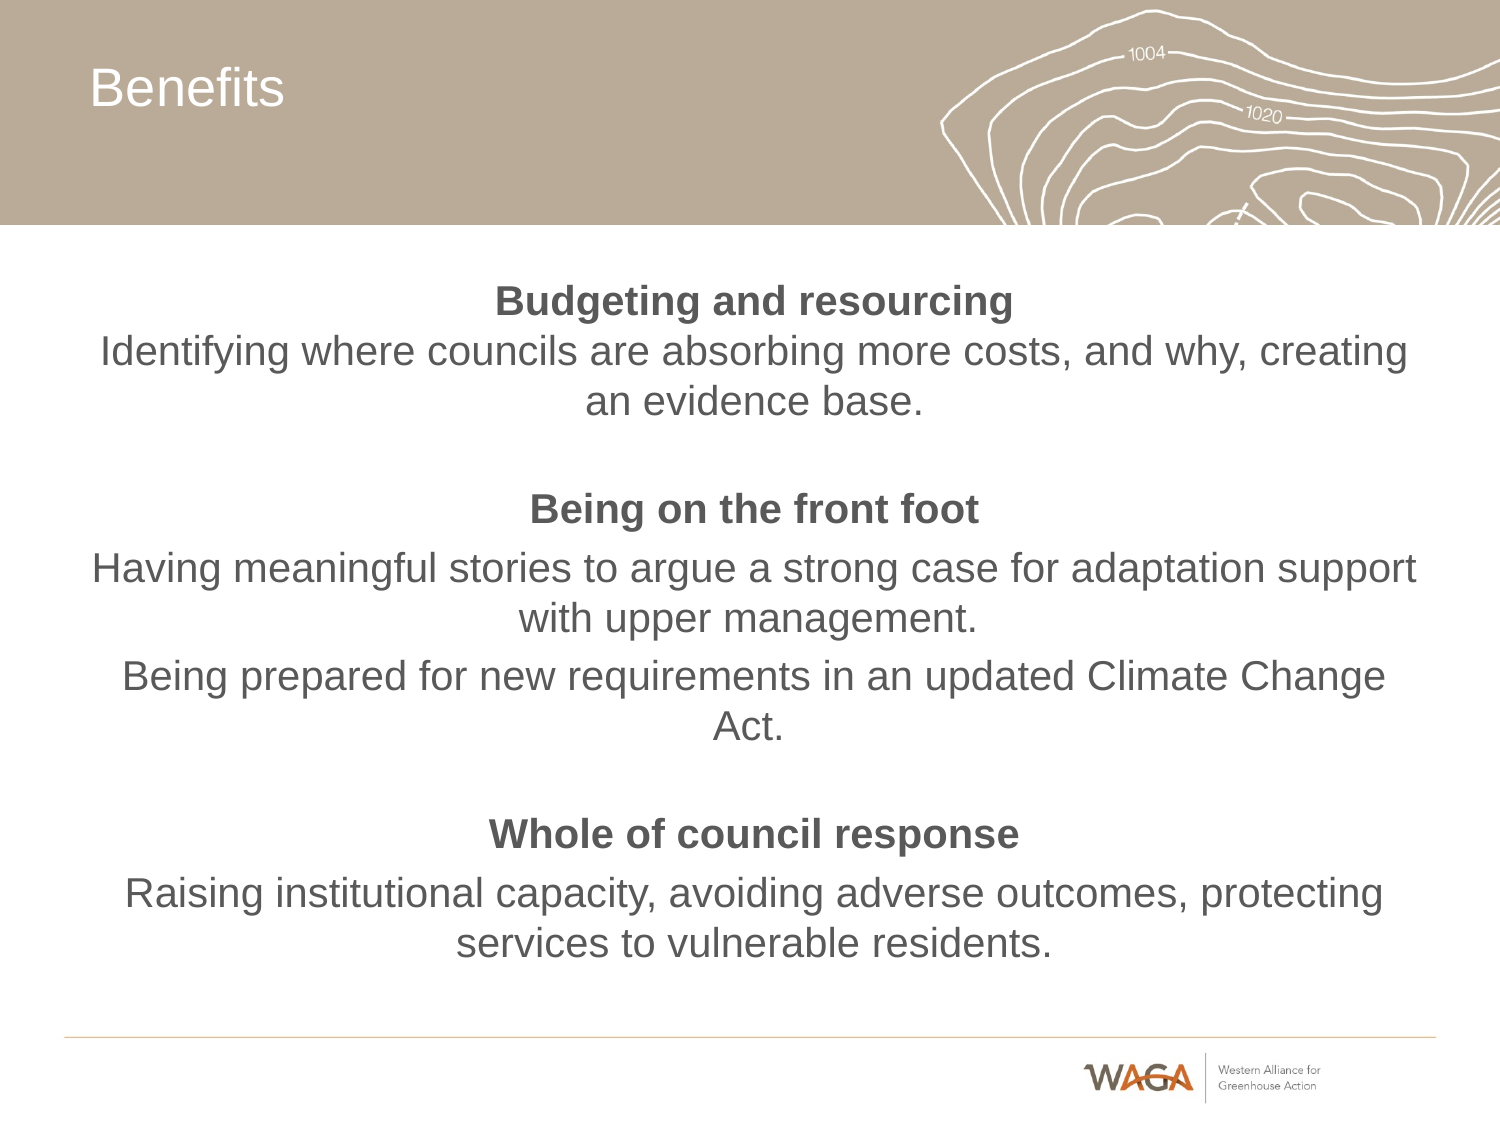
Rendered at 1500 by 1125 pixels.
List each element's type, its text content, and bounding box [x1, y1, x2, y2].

picture [0, 0, 1500, 225]
picture [0, 1022, 1500, 1125]
title Benefits [75, 45, 942, 207]
list Budgeting and resourcing Identifying where councils are absorbing more costs, and why, creating an evidence base. Being on the front foot Having meaningful stories to argue a strong case for adaptation support with upper management. Being prepared for new requirements in an updated Climate Change Act. Whole of council response Raising institutional capacity, avoiding adverse outcomes, protecting services to vulnerable residents. [75, 266, 1435, 1035]
